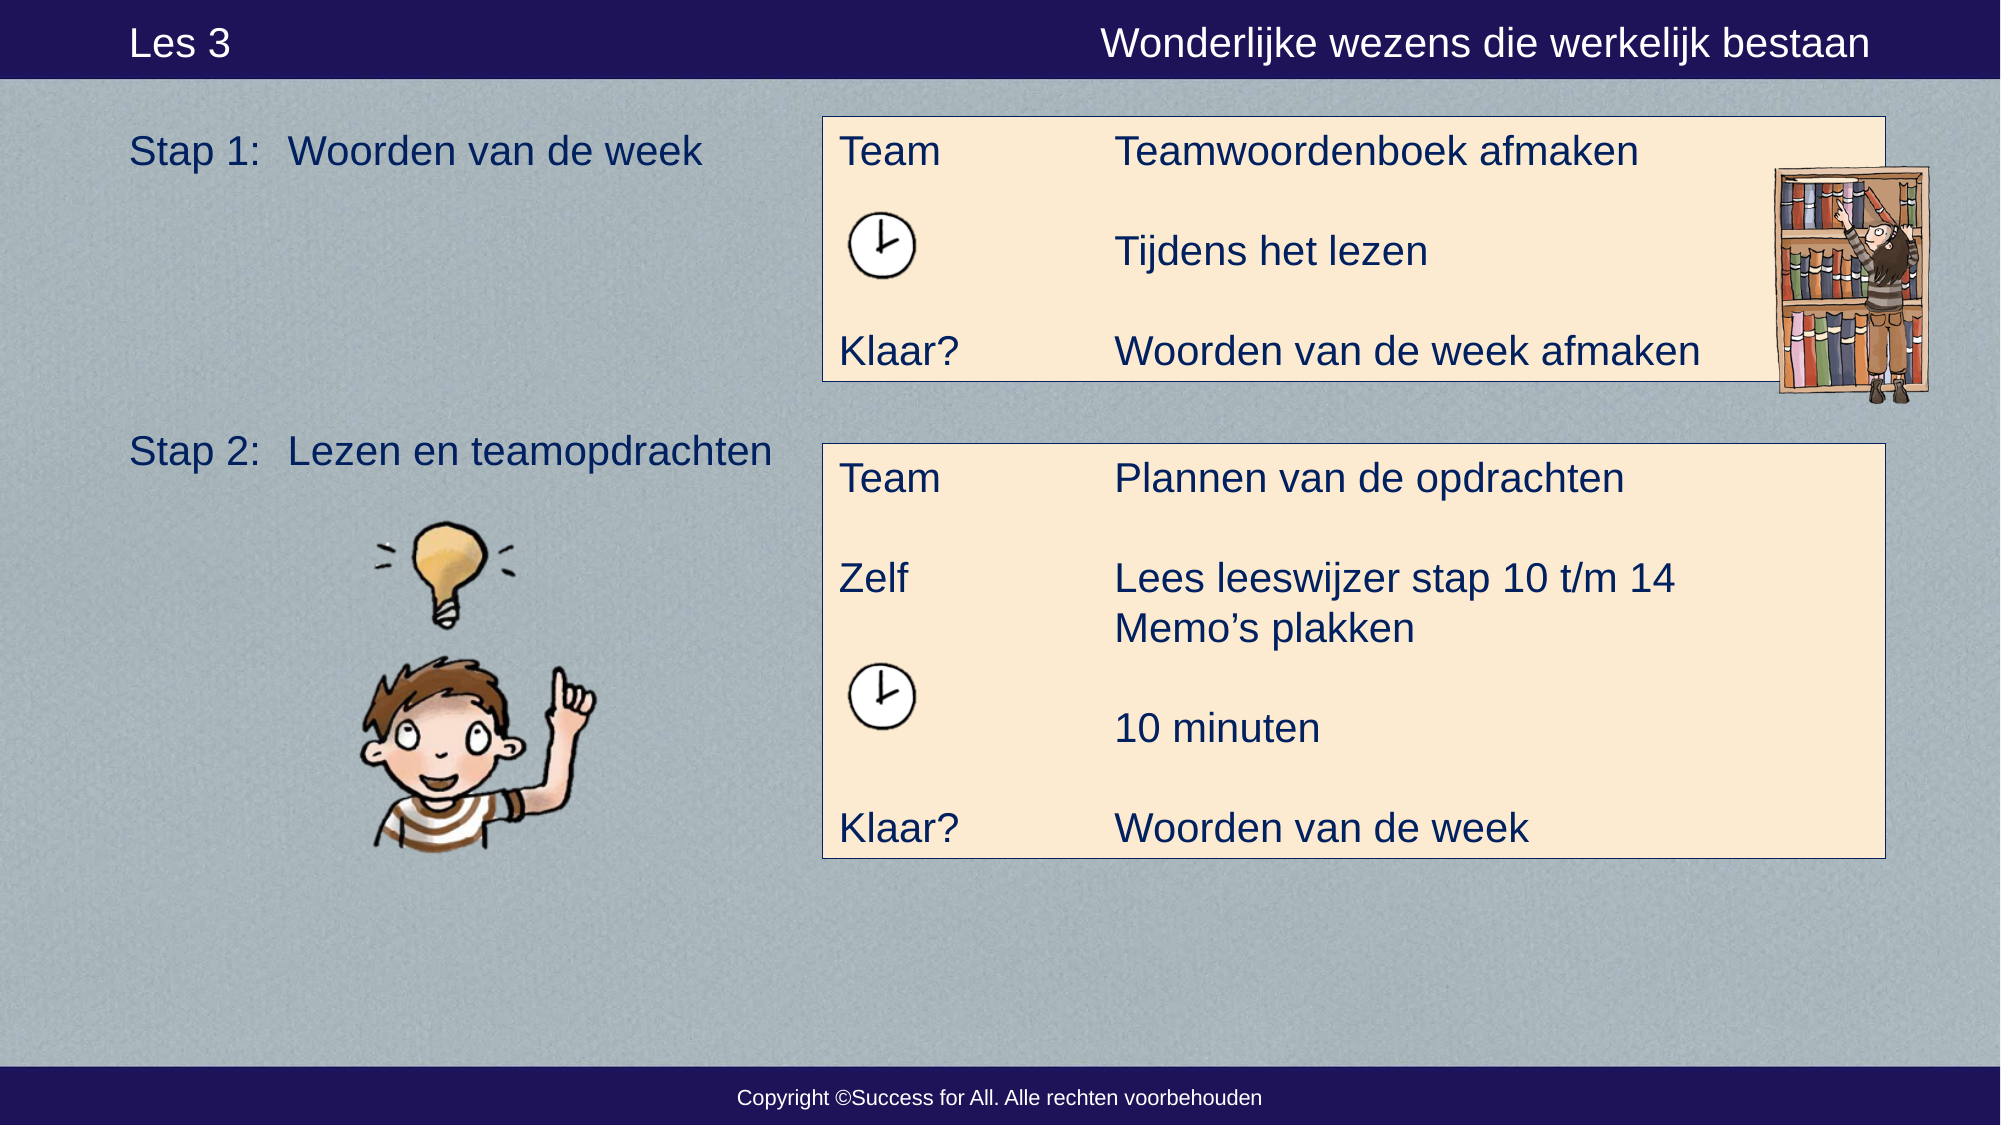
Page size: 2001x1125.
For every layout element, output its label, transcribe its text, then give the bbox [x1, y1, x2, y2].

text_box Team Plannen van de opdrachten Zelf Lees leeswijzer stap 10 t/m 14 Memo’s plakken 10 minuten Klaar? Woorden van de week [822, 443, 1886, 859]
text_box Les 3 [114, 8, 354, 73]
picture [0, 0, 2001, 1125]
text_box Team Teamwoordenboek afmaken Tijdens het lezen Klaar? Woorden van de week afmaken [822, 116, 1886, 382]
text_box Copyright ©Success for All. Alle rechten voorbehouden [0, 1076, 2000, 1125]
text_box Wonderlijke wezens die werkelijk bestaan [999, 8, 1886, 73]
text_box Stap 1: Woorden van de week Stap 2: Lezen en teamopdrachten [114, 116, 907, 532]
